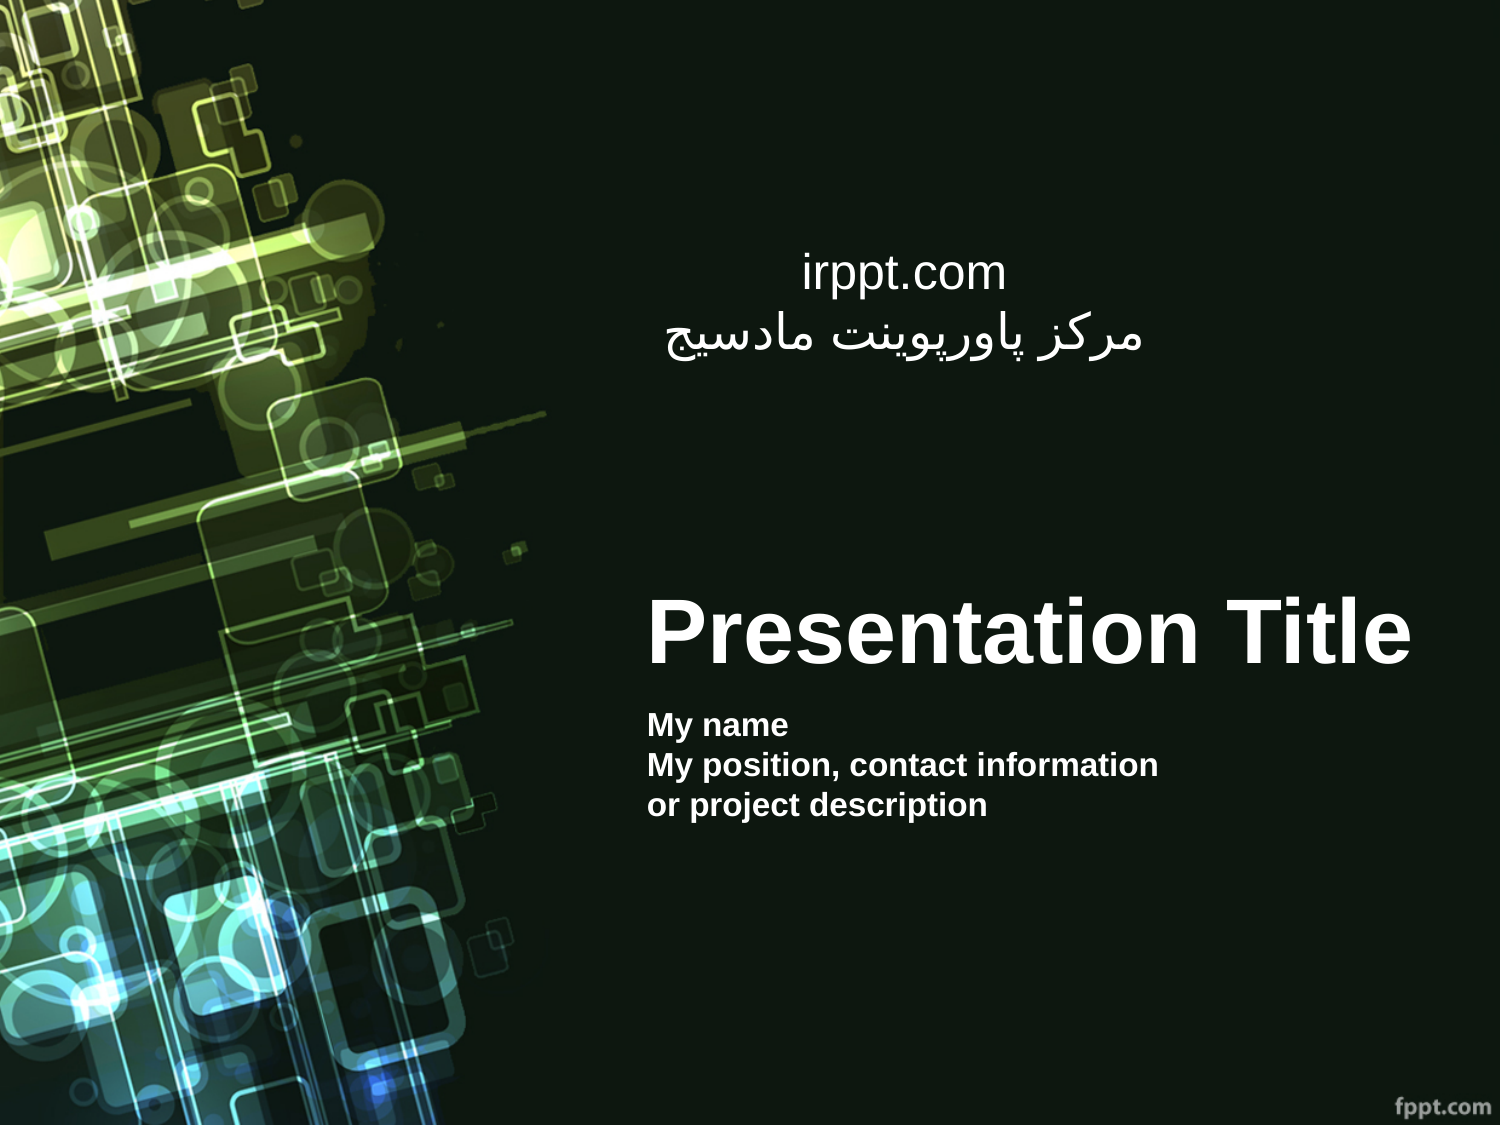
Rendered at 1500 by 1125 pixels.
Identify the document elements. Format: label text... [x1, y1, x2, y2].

text_box My name My position, contact information or project description [632, 668, 1294, 858]
text_box irppt.com مرکز پاورپوینت مادسیج [648, 231, 1161, 367]
title Presentation Title [631, 574, 1500, 681]
picture [0, 0, 1500, 1125]
